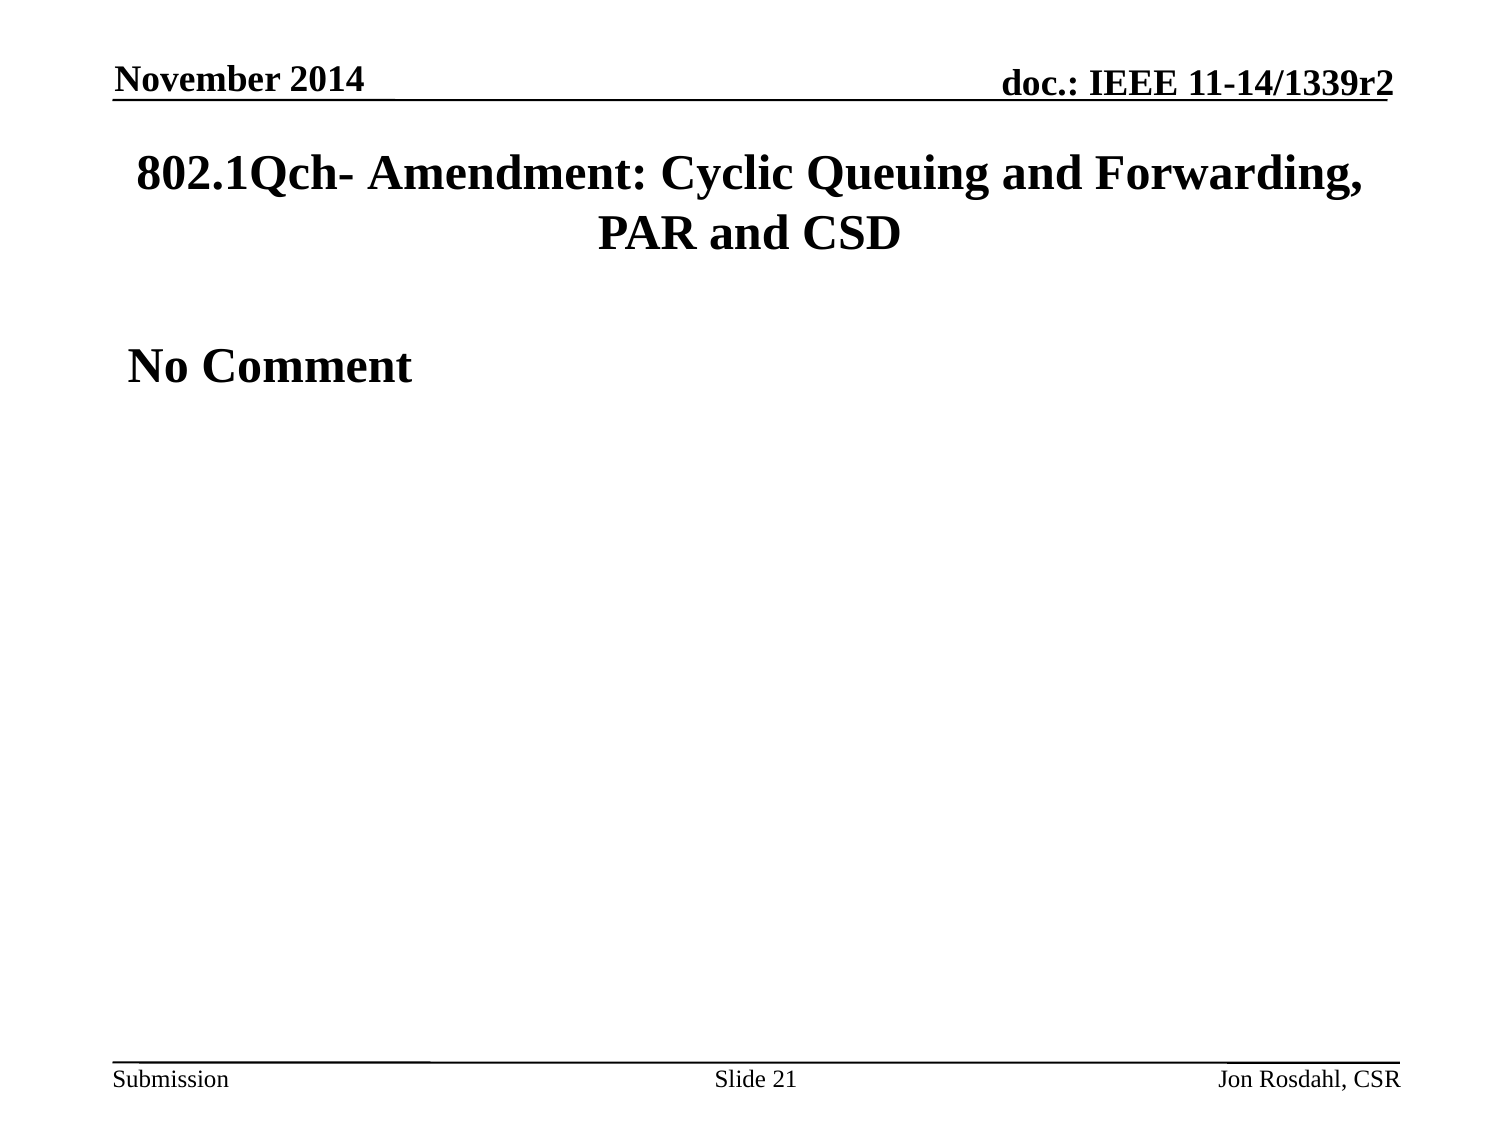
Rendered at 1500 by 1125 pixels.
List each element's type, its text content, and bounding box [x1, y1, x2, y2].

list No Comment [112, 324, 1388, 1000]
footer Jon Rosdahl, CSR [878, 1061, 1402, 1093]
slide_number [114, 54, 423, 100]
slide_number Slide 21 [712, 1061, 800, 1123]
title 802.1Qch- Amendment: Cyclic Queuing and Forwarding, PAR and CSD [112, 112, 1388, 288]
